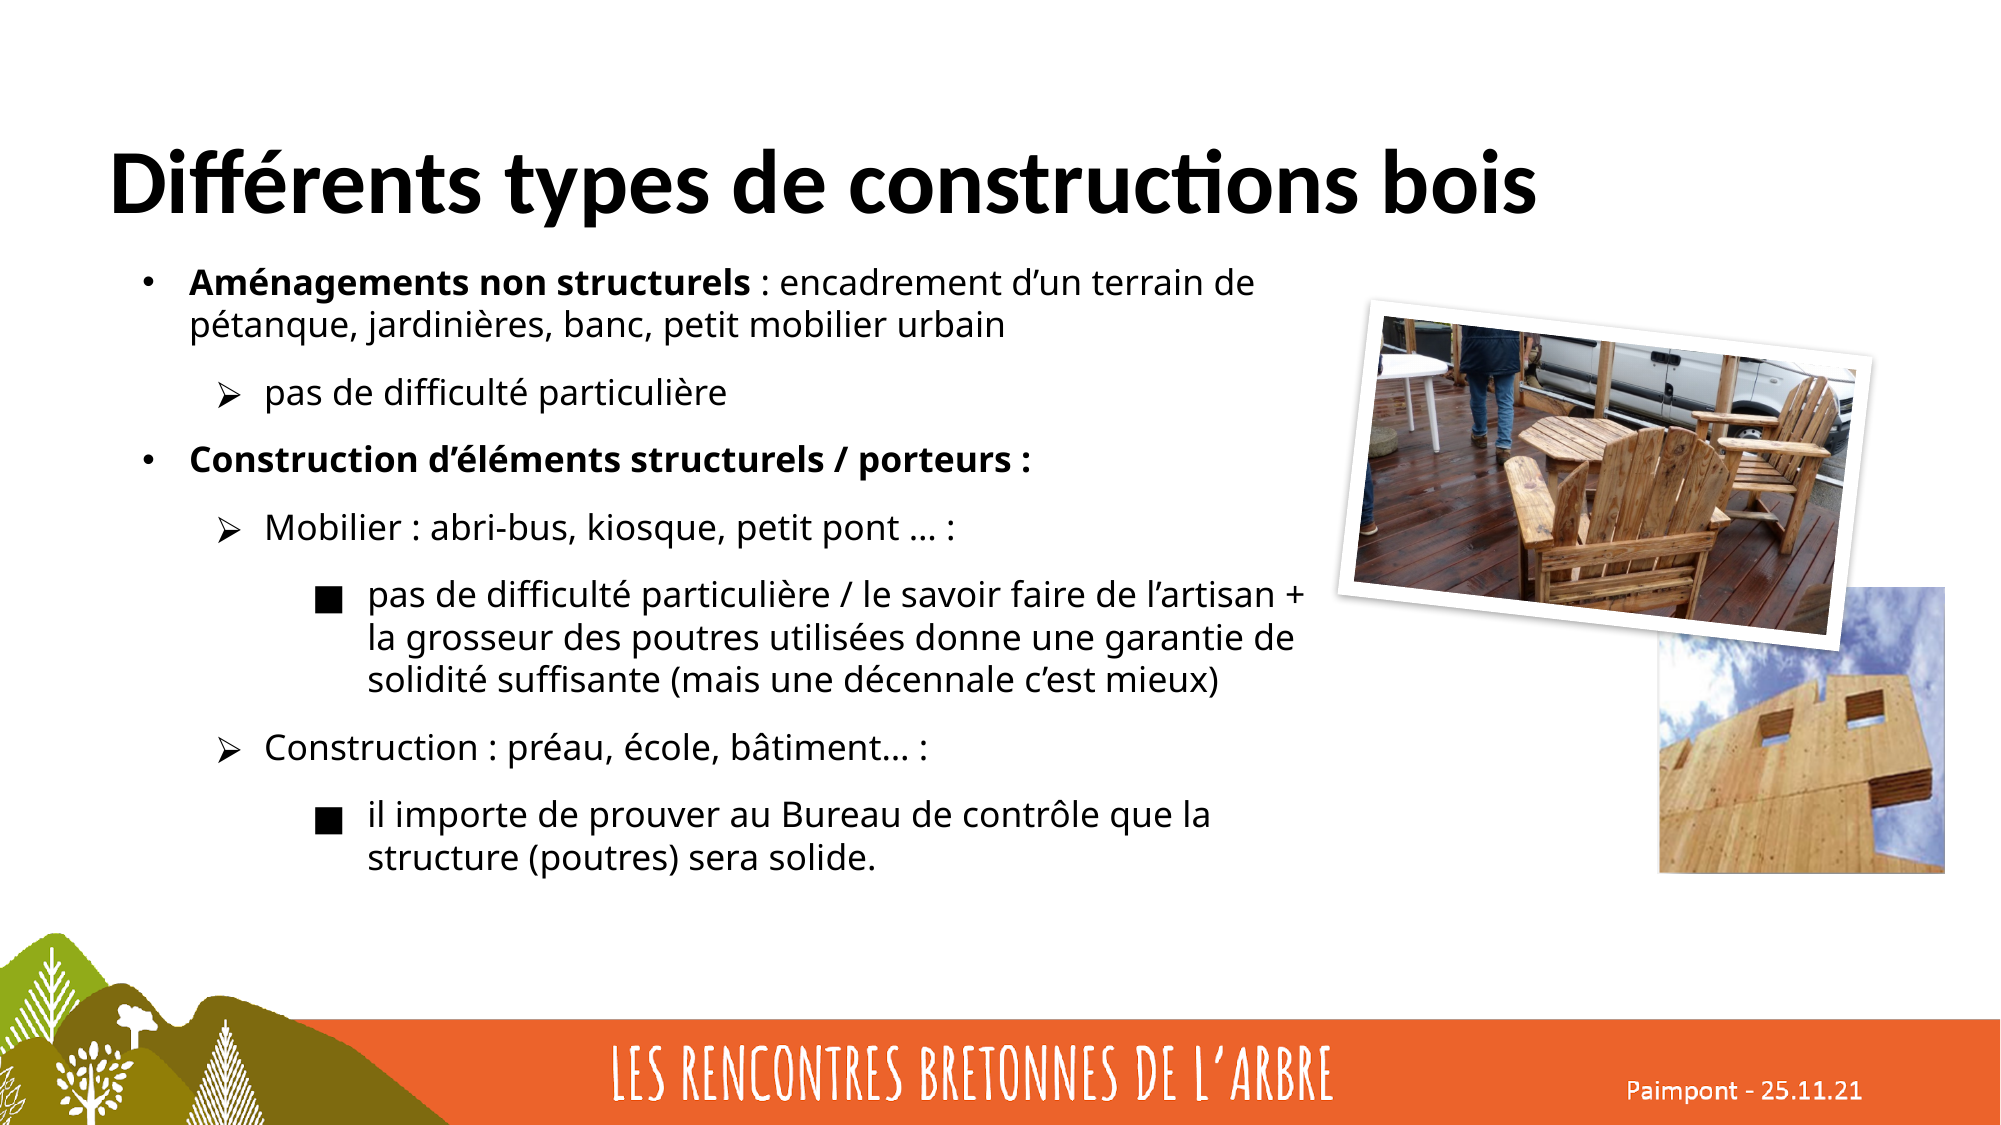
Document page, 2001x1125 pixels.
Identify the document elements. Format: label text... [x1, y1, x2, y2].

picture [0, 925, 2001, 1125]
picture [1354, 316, 1945, 874]
title Différents types de constructions bois [94, 127, 1820, 345]
text_box Aménagements non structurels : encadrement d’un terrain de pétanque, jardinières, banc, petit mobilier urbain pas de difficulté particulière Construction d’éléments structurels / porteurs : Mobilier : abri-bus, kiosque, petit pont … : pas de difficulté particulière / le savoir faire de l’artisan + la grosseur des poutres utilisées donne une garantie de solidité suffisante (mais une décennale c’est mieux) Construction : préau, école, bâtiment… : il importe de prouver au Bureau de contrôle que la structure (poutres) sera solide. [127, 252, 1355, 886]
